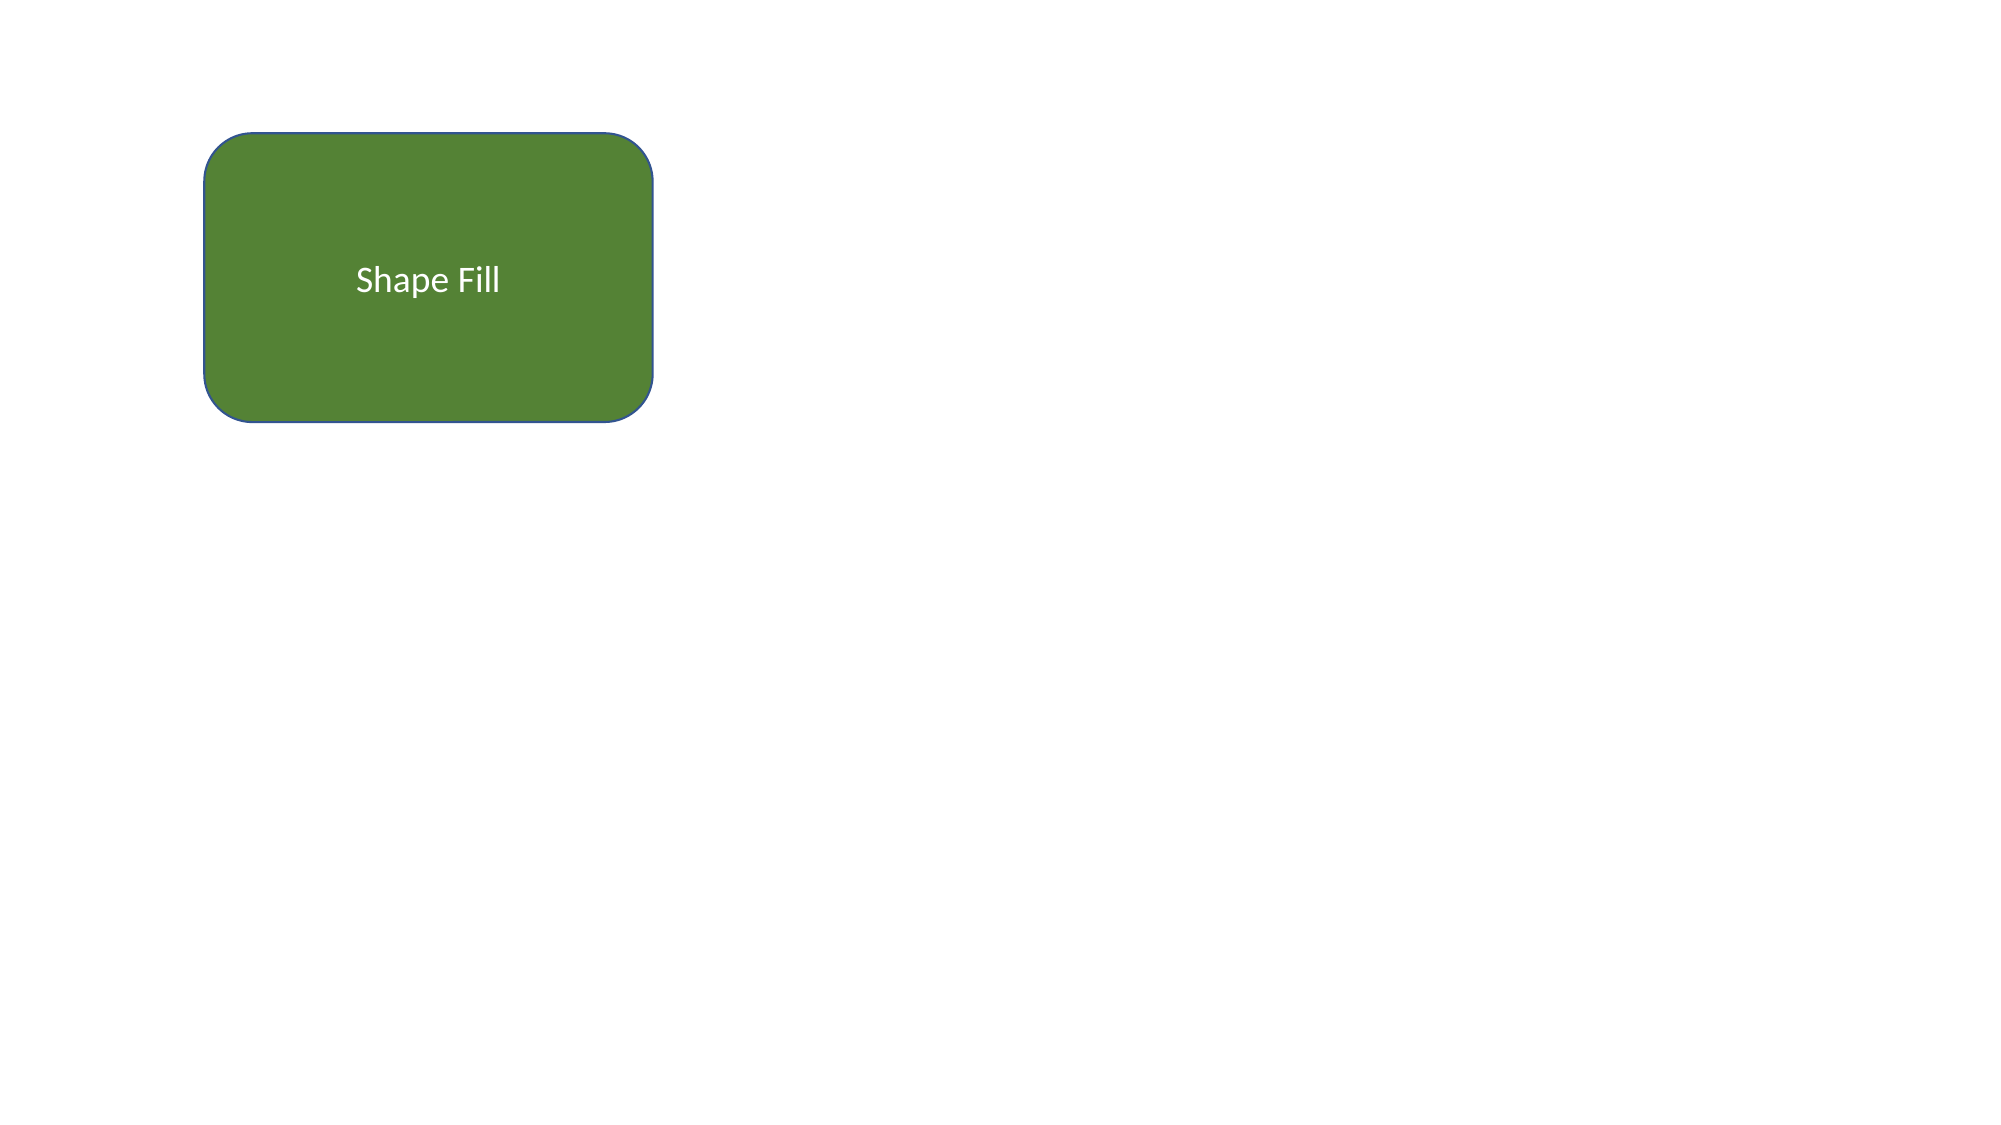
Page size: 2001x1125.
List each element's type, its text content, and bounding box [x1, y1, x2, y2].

text_box Shape Fill [203, 132, 654, 424]
